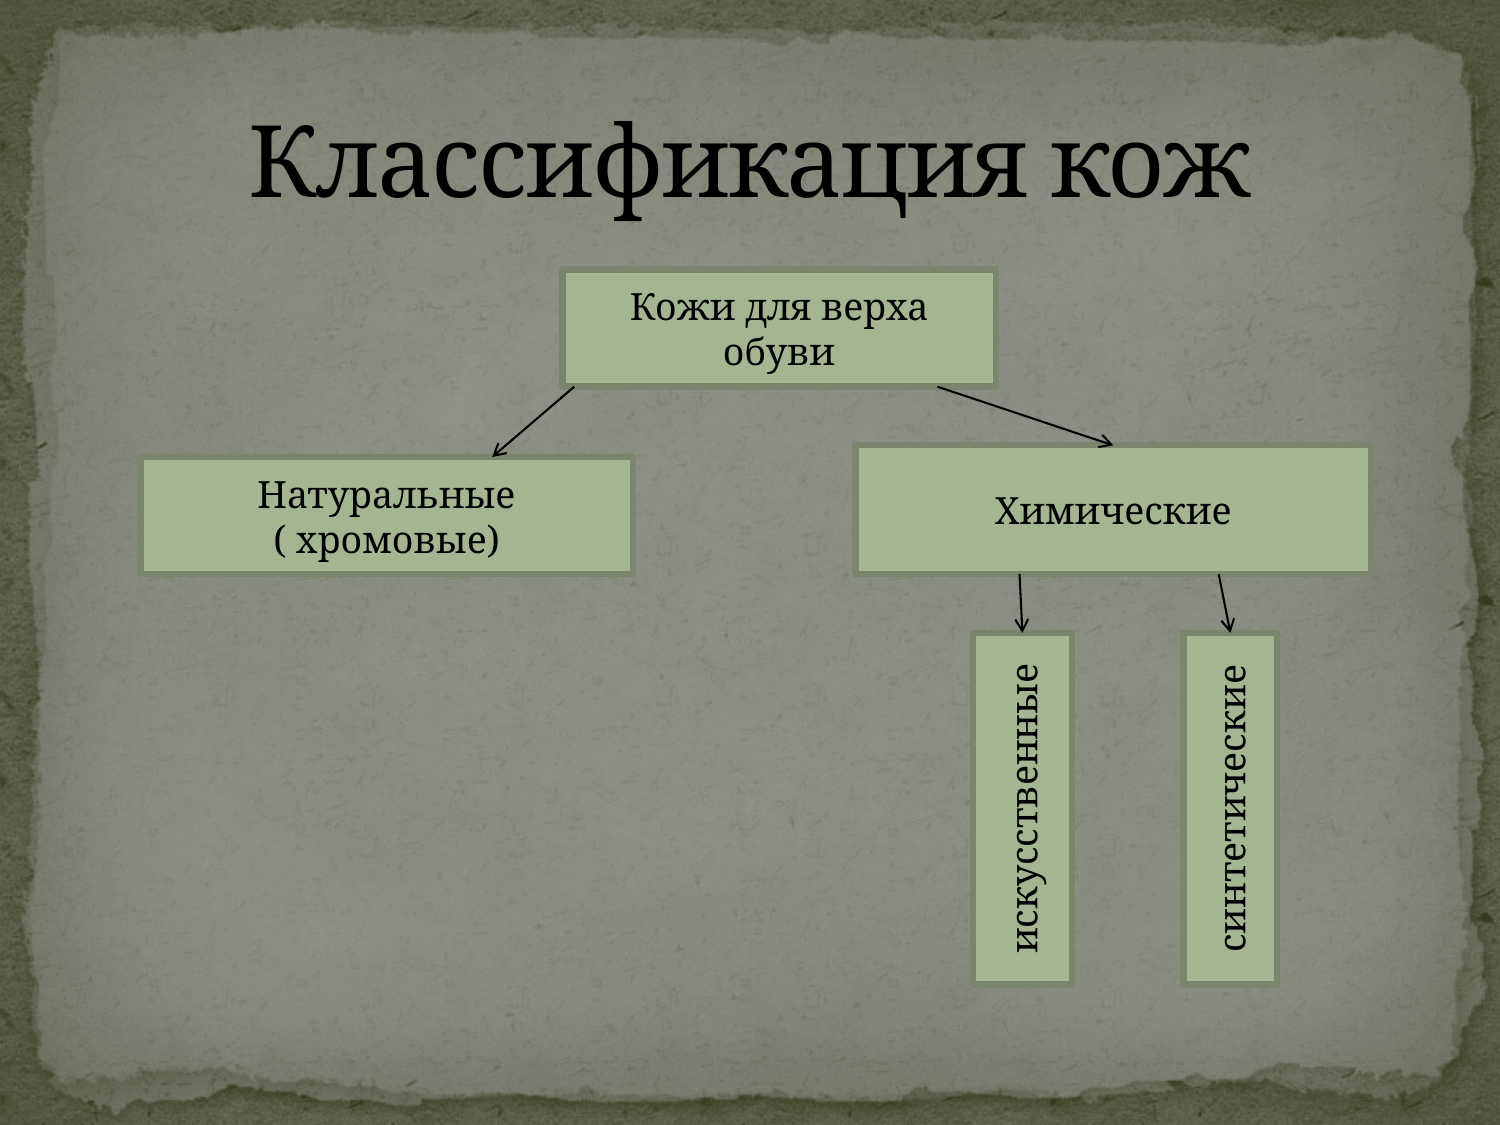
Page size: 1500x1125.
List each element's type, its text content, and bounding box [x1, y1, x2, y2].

text_box синтетические [1180, 630, 1280, 988]
text_box Кожи для верха обуви [559, 266, 999, 390]
text_box искусственные [970, 630, 1075, 988]
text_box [939, 388, 1112, 444]
text_box Химические [852, 442, 1374, 577]
title Классификация кож [74, 24, 1425, 225]
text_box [1198, 600, 1252, 607]
text_box Натуральные ( хромовые) [137, 454, 636, 577]
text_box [495, 388, 573, 456]
